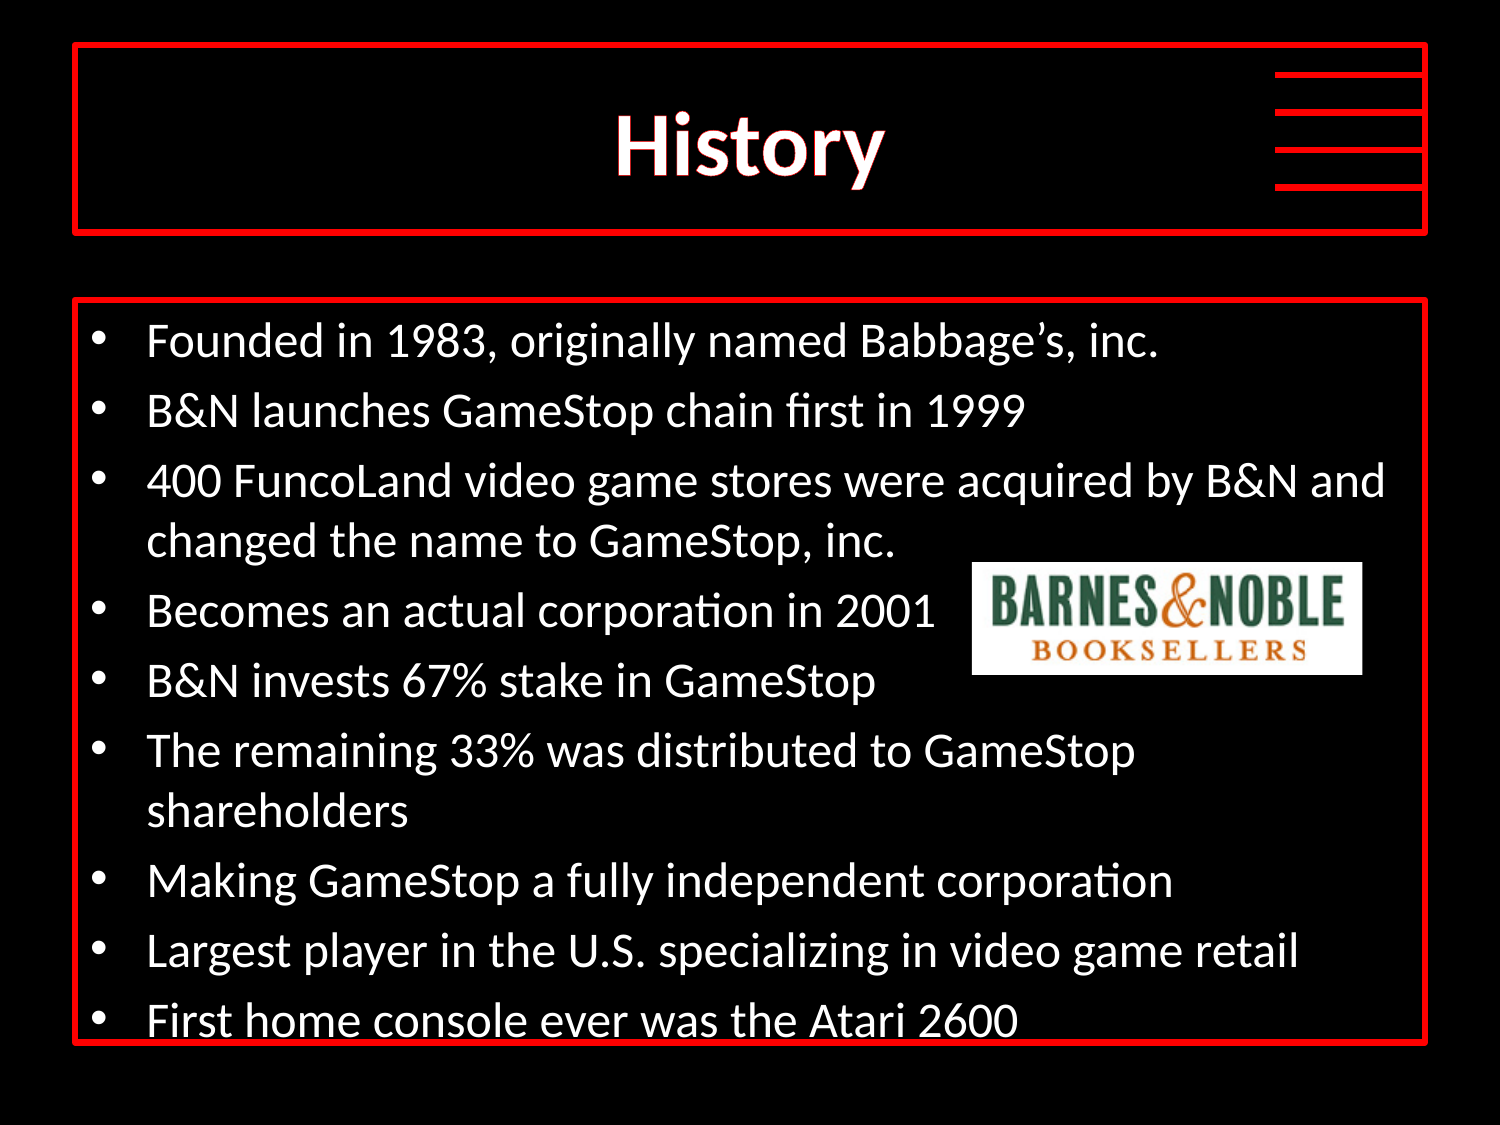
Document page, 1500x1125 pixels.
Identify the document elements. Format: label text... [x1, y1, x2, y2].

list Founded in 1983, originally named Babbage’s, inc. B&N launches GameStop chain first in 1999 400 FuncoLand video game stores were acquired by B&N and changed the name to GameStop, inc. Becomes an actual corporation in 2001 B&N invests 67% stake in GameStop The remaining 33% was distributed to GameStop shareholders Making GameStop a fully independent corporation Largest player in the U.S. specializing in video game retail First home console ever was the Atari 2600 [75, 299, 1425, 1043]
title History [75, 45, 1425, 233]
picture [971, 562, 1363, 676]
